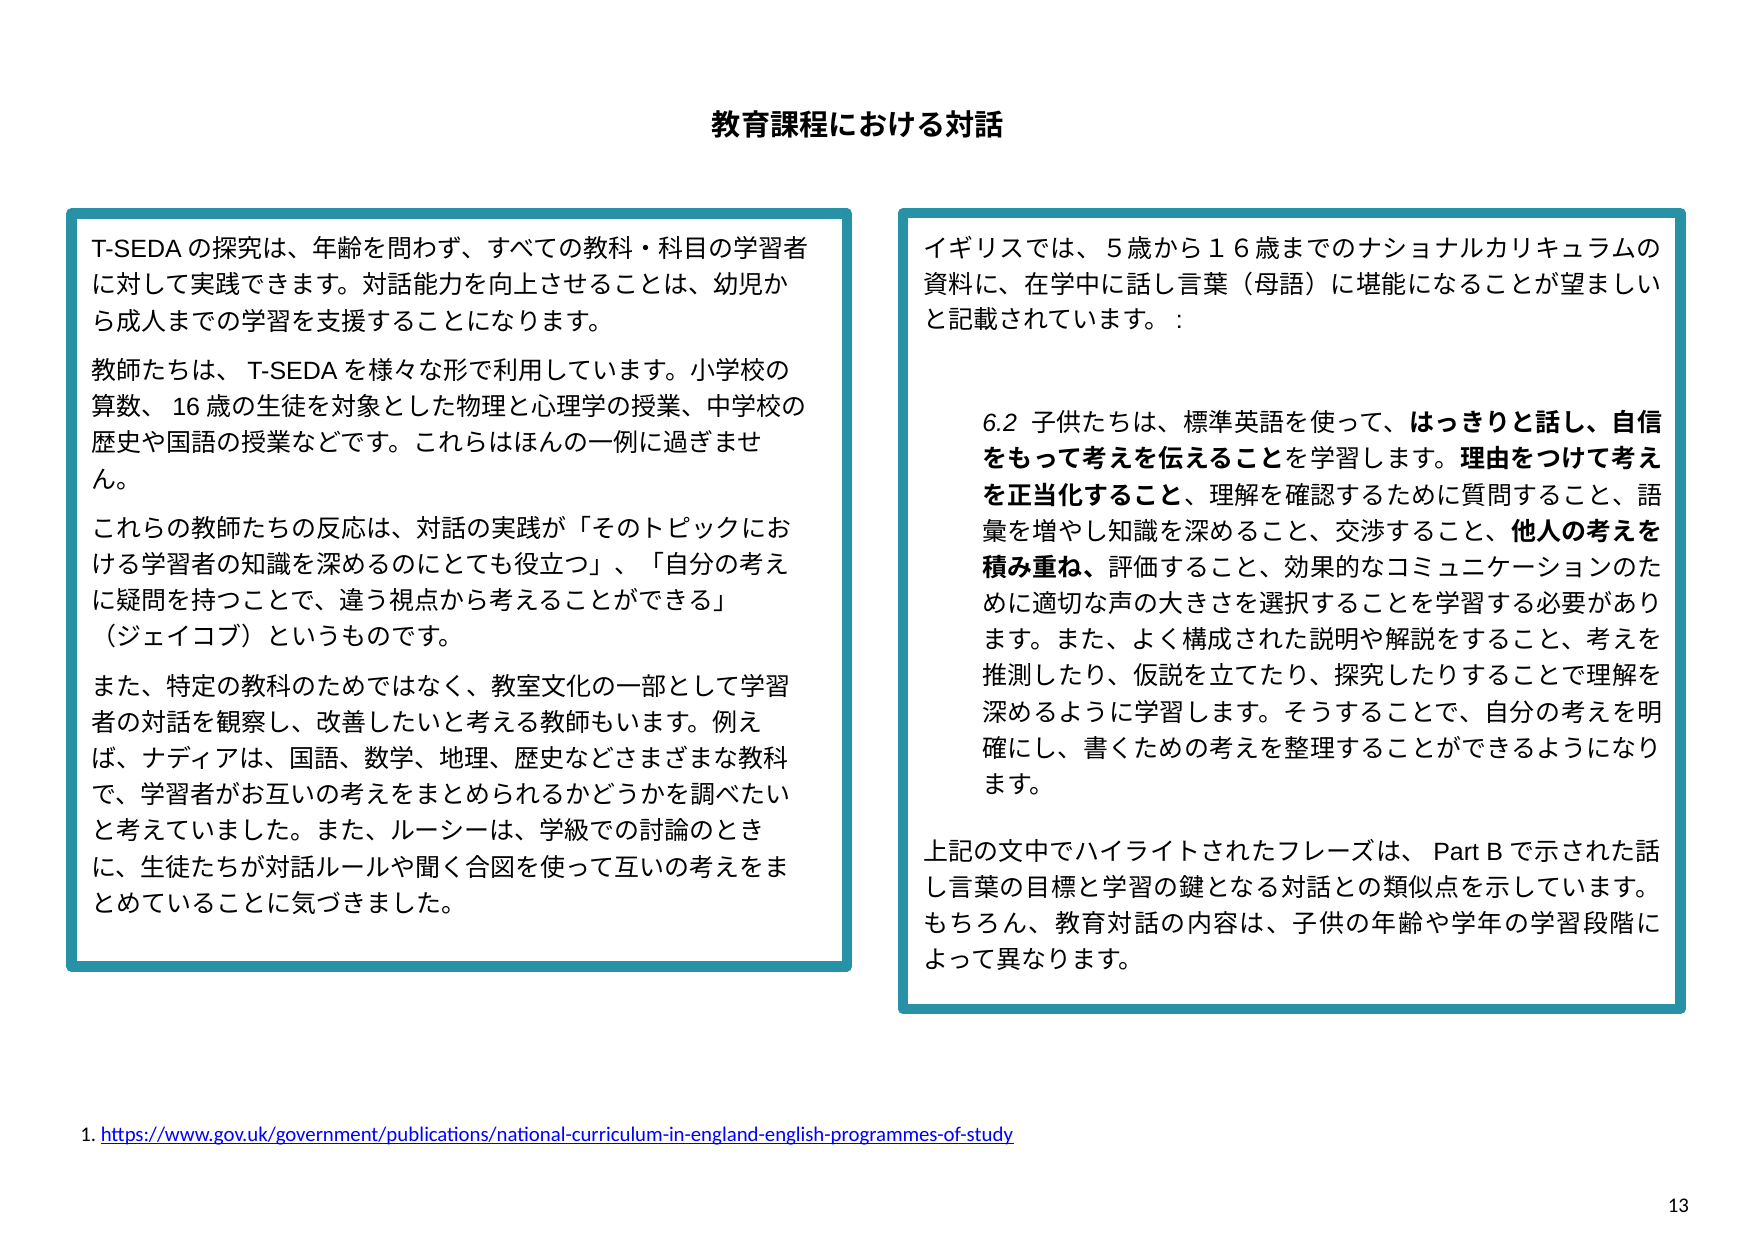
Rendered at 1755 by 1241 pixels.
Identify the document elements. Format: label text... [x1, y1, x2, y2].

text_box 1. https://www.gov.uk/government/publications/national-curriculum-in-england-english-programmes-of-study [78, 1118, 1025, 1146]
slide_number 13 [1661, 1189, 1698, 1241]
text_box T-SEDAの探究は、年齢を問わず、すべての教科・科目の学習者に対して実践できます。対話能力を向上させることは、幼児から成人までの学習を支援することになります。 教師たちは、T-SEDAを様々な形で利用しています。小学校の算数、16歳の生徒を対象とした物理と心理学の授業、中学校の歴史や国語の授業などです。これらはほんの一例に過ぎません。 これらの教師たちの反応は、対話の実践が「そのトピックにおける学習者の知識を深めるのにとても役立つ」、「自分の考えに疑問を持つことで、違う視点から考えることができる」（ジェイコブ）というものです。 また、特定の教科のためではなく、教室文化の一部として学習者の対話を観察し、改善したいと考える教師もいます。例えば、ナディアは、国語、数学、地理、歴史などさまざまな教科で、学習者がお互いの考えをまとめられるかどうかを調べたいと考えていました。また、ルーシーは、学級での討論のときに、生徒たちが対話ルールや聞く合図を使って互いの考えをまとめていることに気づきました。 [71, 213, 847, 967]
text_box 教育課程における対話 [666, 103, 1049, 141]
text_box イギリスでは、５歳から１６歳までのナショナルカリキュラムの資料に、在学中に話し言葉（母語）に堪能になることが望ましいと記載されています。: 6.2 子供たちは、標準英語を使って、はっきりと話し、自信をもって考えを伝えることを学習します。理由をつけて考えを正当化すること、理解を確認するために質問すること、語彙を増やし知識を深めること、交渉すること、他人の考えを積み重ね、評価すること、効果的なコミュニケーションのために適切な声の大きさを選択することを学習する必要があります。また、よく構成された説明や解説をすること、考えを推測したり、仮説を立てたり、探究したりすることで理解を深めるように学習します。そうすることで、自分の考えを明確にし、書くための考えを整理することができるようになります。 上記の文中でハイライトされたフレーズは、Part Bで示された話し言葉の目標と学習の鍵となる対話との類似点を示しています。もちろん、教育対話の内容は、子供の年齢や学年の学習段階によって異なります。 [902, 213, 1681, 1009]
